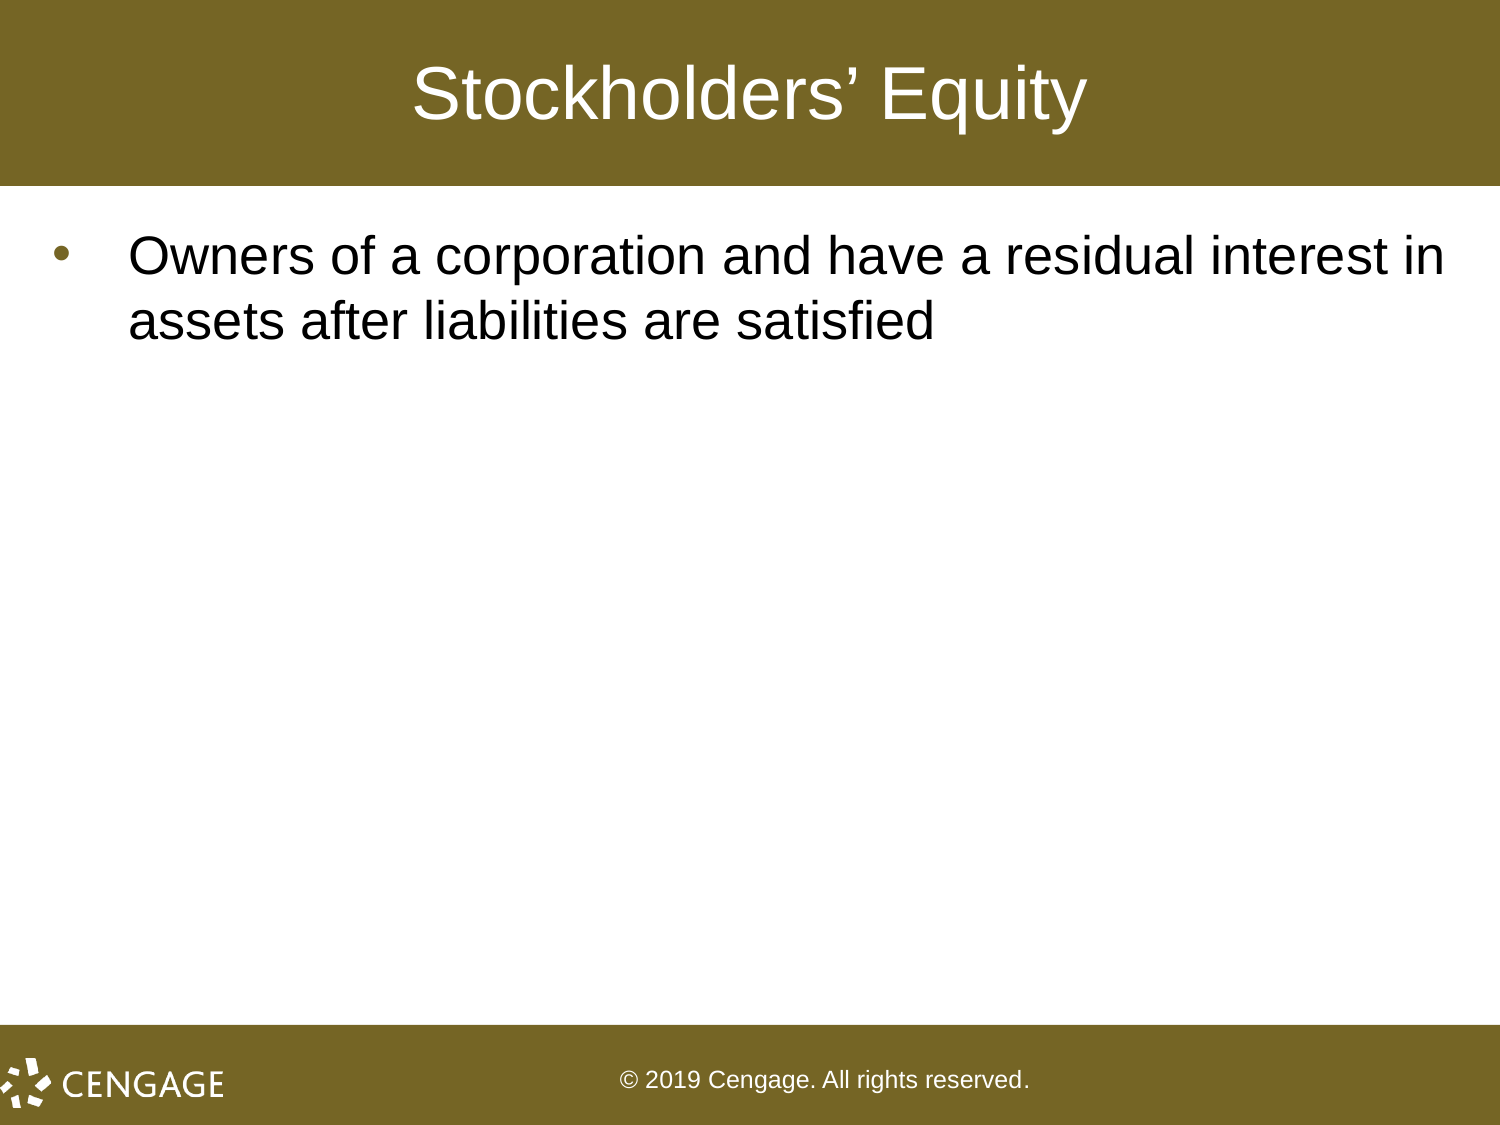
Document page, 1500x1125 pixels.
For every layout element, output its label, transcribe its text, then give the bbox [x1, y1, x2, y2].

title Stockholders’ Equity [7, 4, 1493, 175]
picture [0, 1058, 223, 1108]
list Owners of a corporation and have a residual interest in assets after liabilities are satisfied [37, 212, 1475, 1001]
